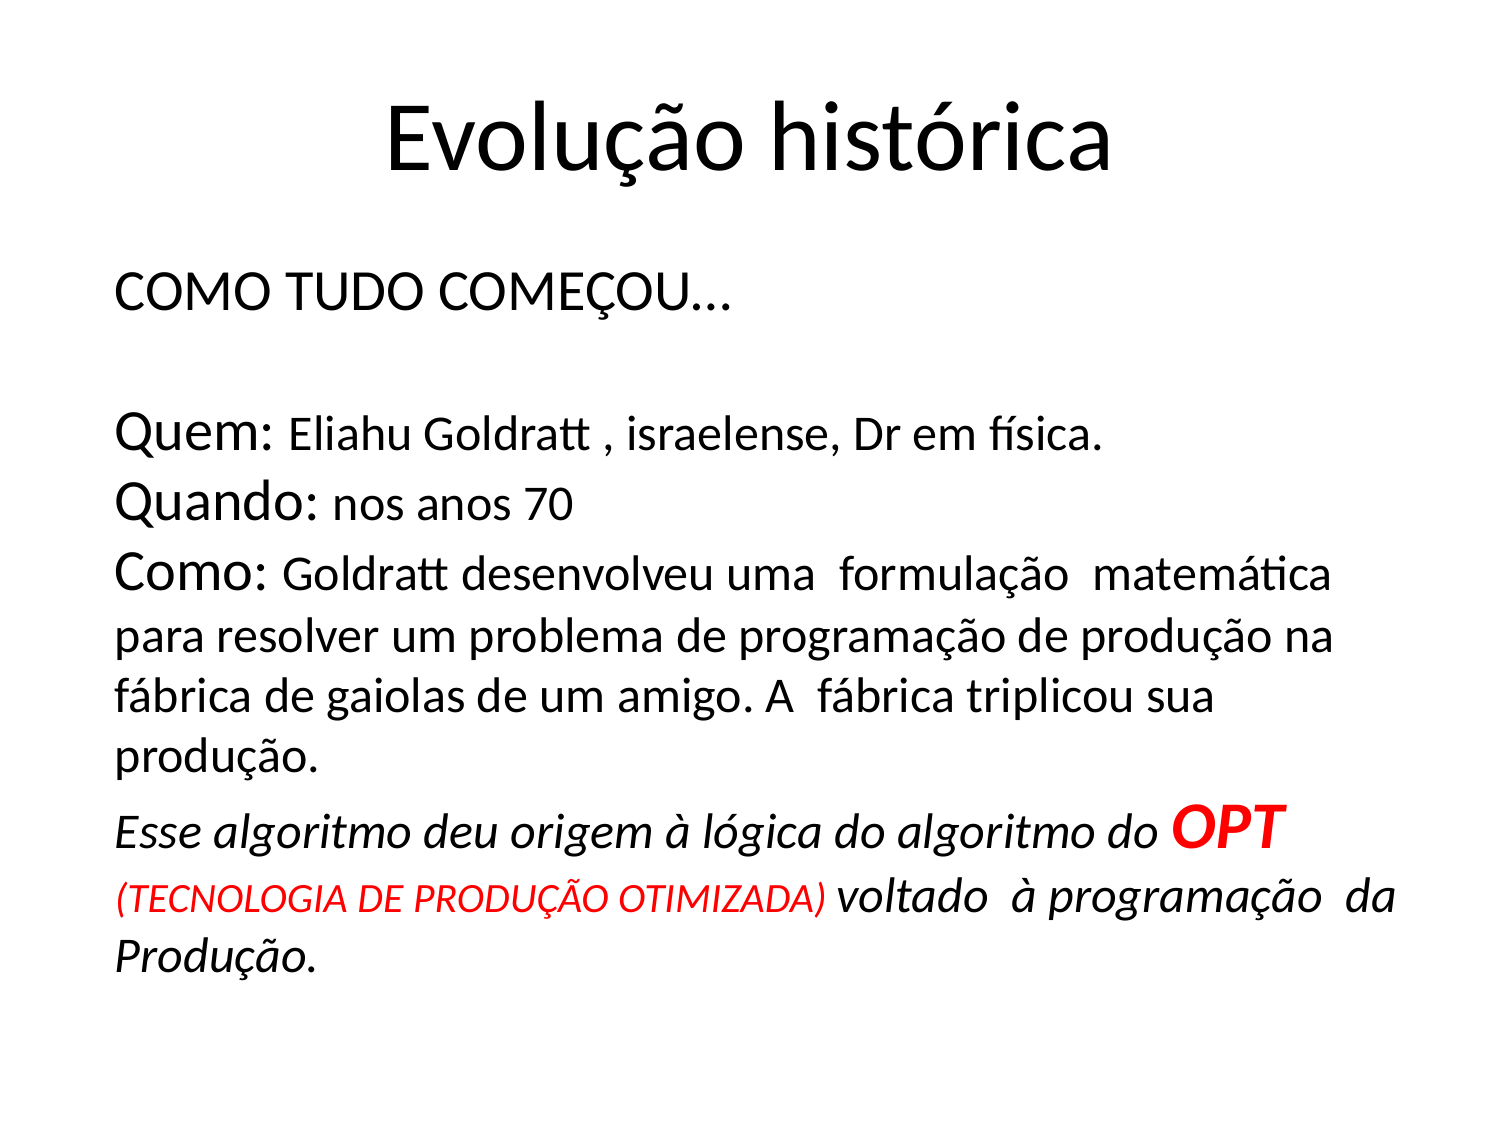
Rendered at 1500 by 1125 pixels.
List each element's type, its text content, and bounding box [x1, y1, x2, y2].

list Evolução histórica [75, 62, 1425, 213]
text_box COMO TUDO COMEÇOU… Quem: Eliahu Goldratt , israelense, Dr em física. Quando: nos anos 70 Como: Goldratt desenvolveu uma formulação matemática para resolver um problema de programação de produção na fábrica de gaiolas de um amigo. A fábrica triplicou sua produção. Esse algoritmo deu origem à lógica do algoritmo do OPT (TECNOLOGIA DE PRODUÇÃO OTIMIZADA) voltado à programação da Produção. [99, 174, 1425, 1080]
